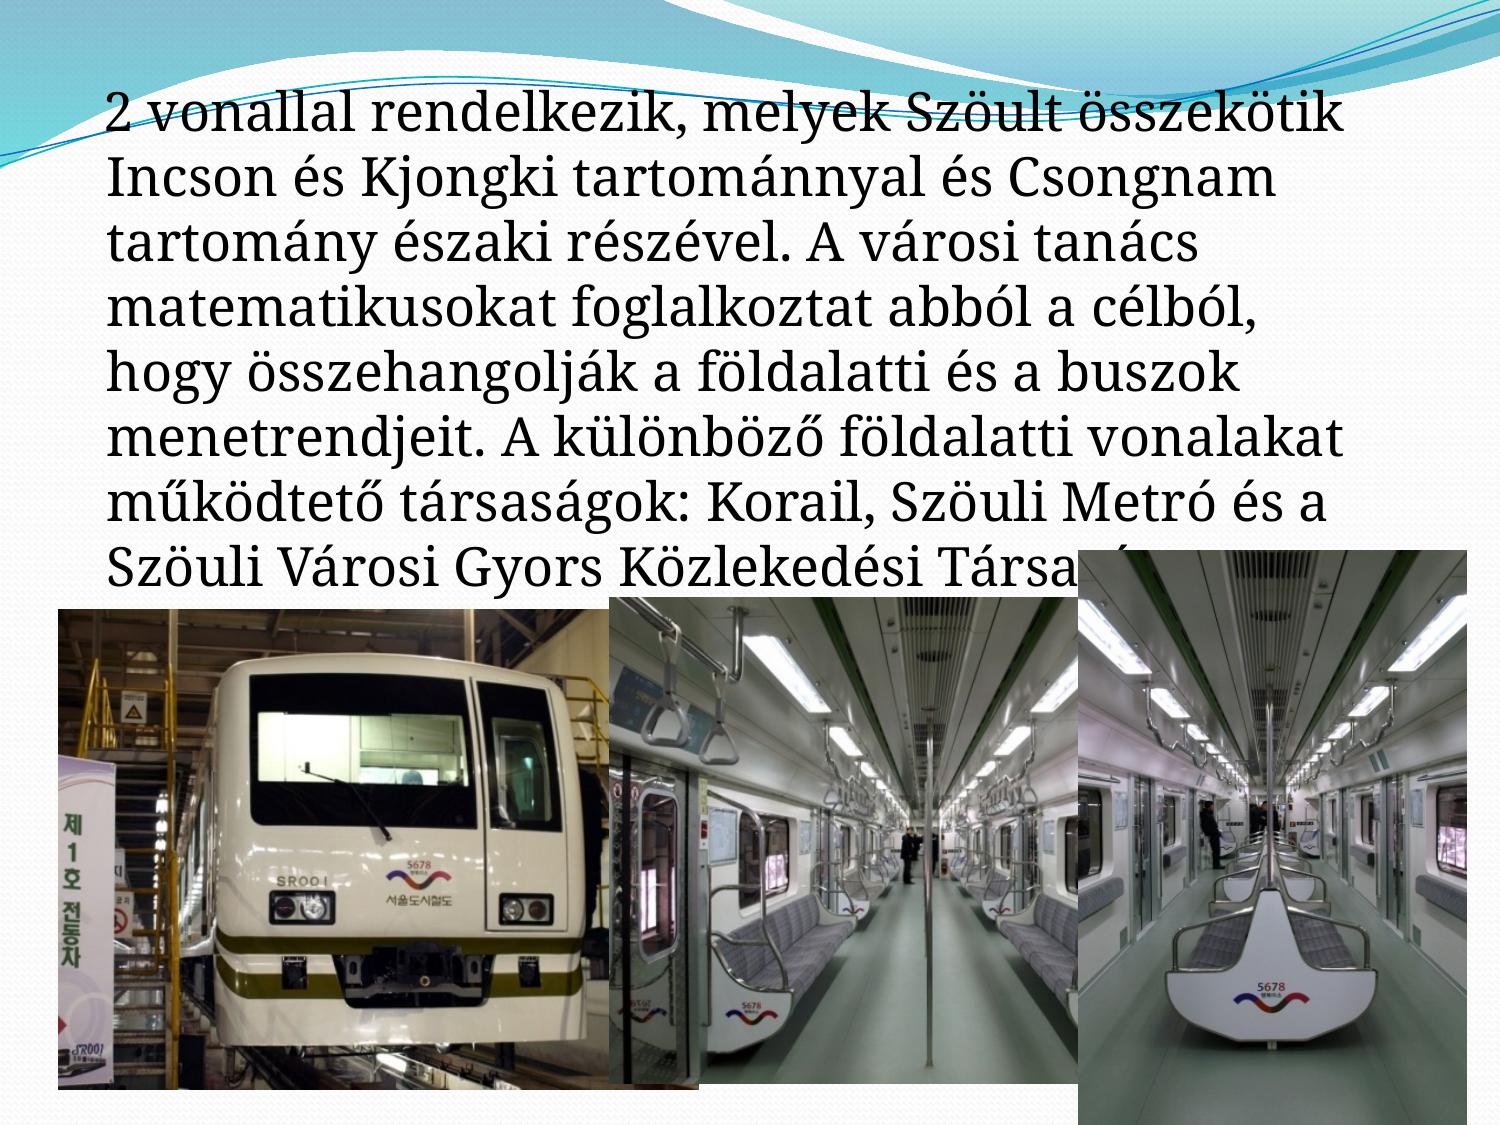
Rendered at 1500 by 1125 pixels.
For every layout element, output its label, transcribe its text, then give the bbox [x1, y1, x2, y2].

picture [1077, 550, 1468, 1125]
list 2 vonallal rendelkezik, melyek Szöult összekötik Incson és Kjongki tartománnyal és Csongnam tartomány északi részével. A városi tanács matematikusokat foglalkoztat abból a célból, hogy összehangolják a földalatti és a buszok menetrendjeit. A különböző földalatti vonalakat működtető társaságok: Korail, Szöuli Metró és a Szöuli Városi Gyors Közlekedési Társaság [46, 70, 1397, 791]
picture [58, 609, 608, 1091]
picture [609, 597, 1072, 1084]
